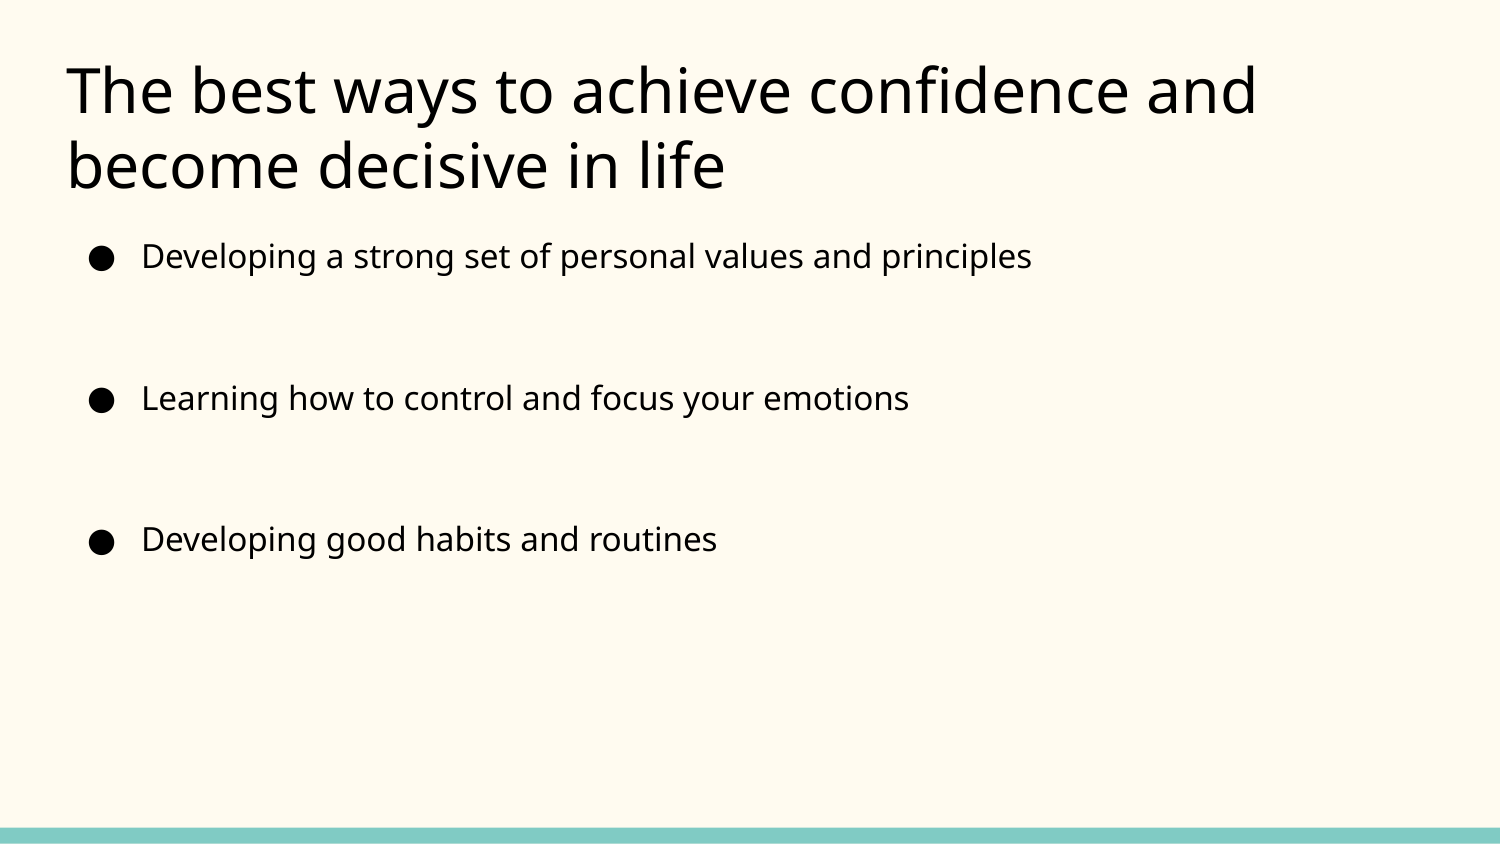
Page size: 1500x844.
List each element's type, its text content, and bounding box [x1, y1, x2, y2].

list Developing a strong set of personal values and principles Learning how to control and focus your emotions Developing good habits and routines [51, 214, 1449, 802]
title The best ways to achieve confidence and become decisive in life [51, 35, 1449, 196]
